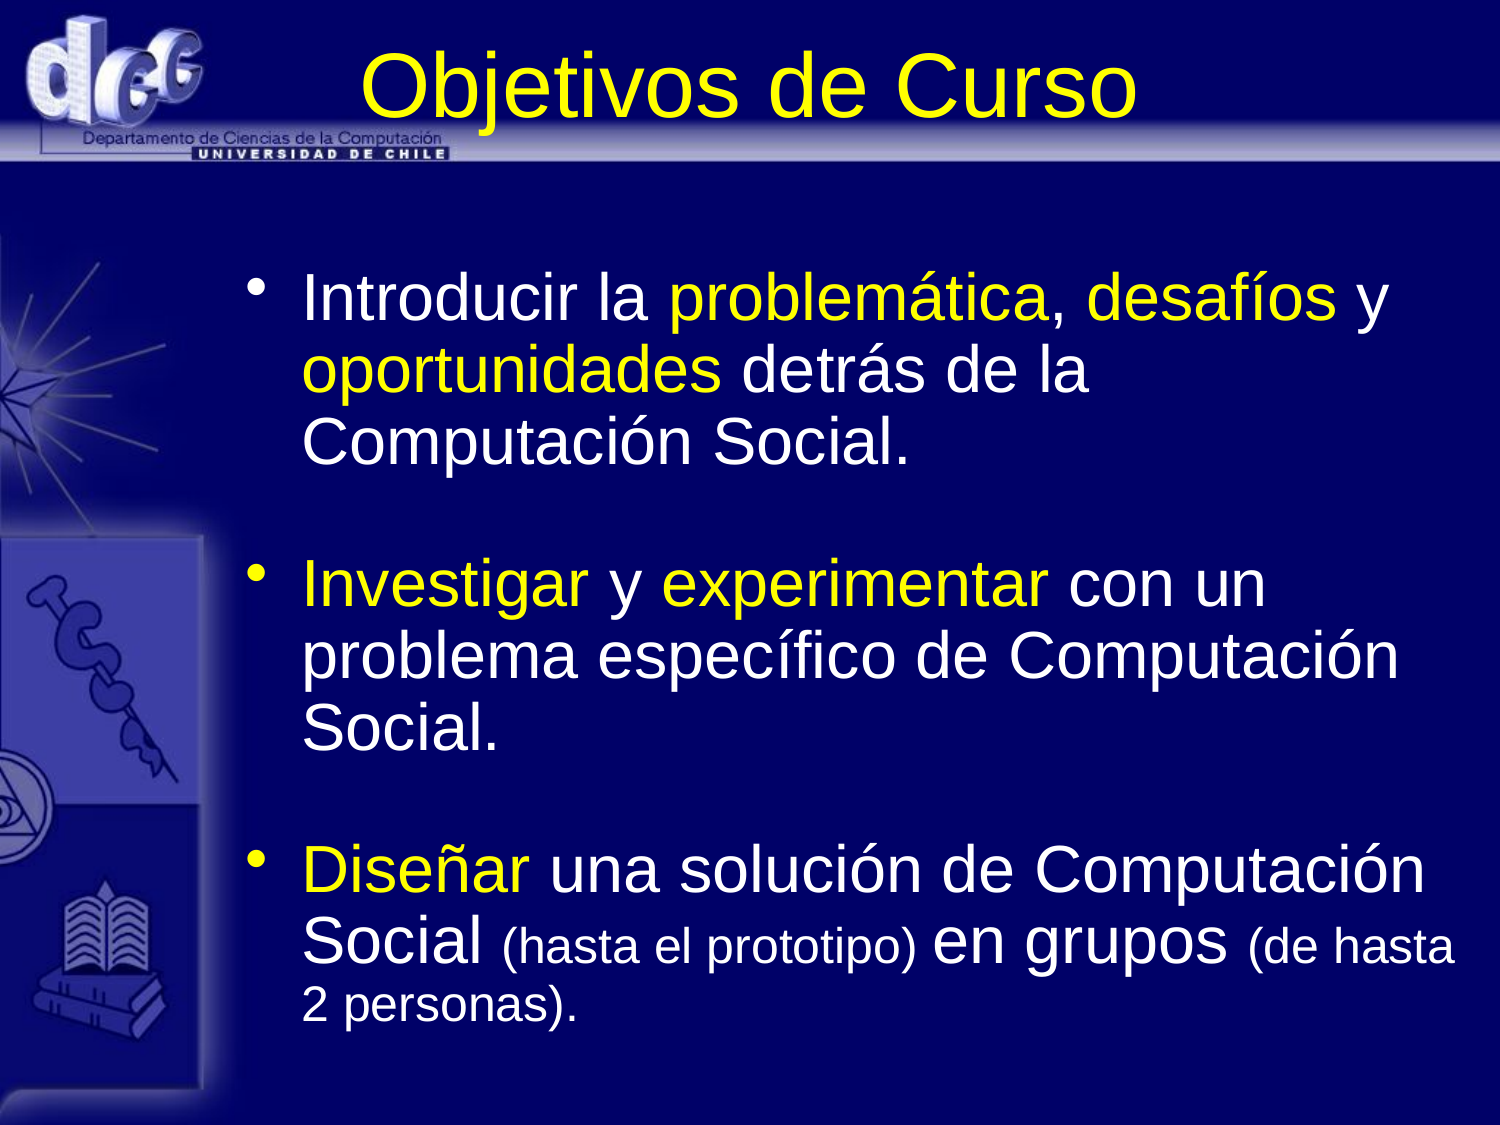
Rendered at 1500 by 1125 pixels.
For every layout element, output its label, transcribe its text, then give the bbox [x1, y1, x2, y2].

title Objetivos de Curso [112, 0, 1388, 163]
list Introducir la problemática, desafíos y oportunidades detrás de la Computación Social. Investigar y experimentar con un problema específico de Computación Social. Diseñar una solución de Computación Social (hasta el prototipo) en grupos (de hasta 2 personas). [229, 255, 1477, 1079]
picture [0, 0, 1500, 1125]
